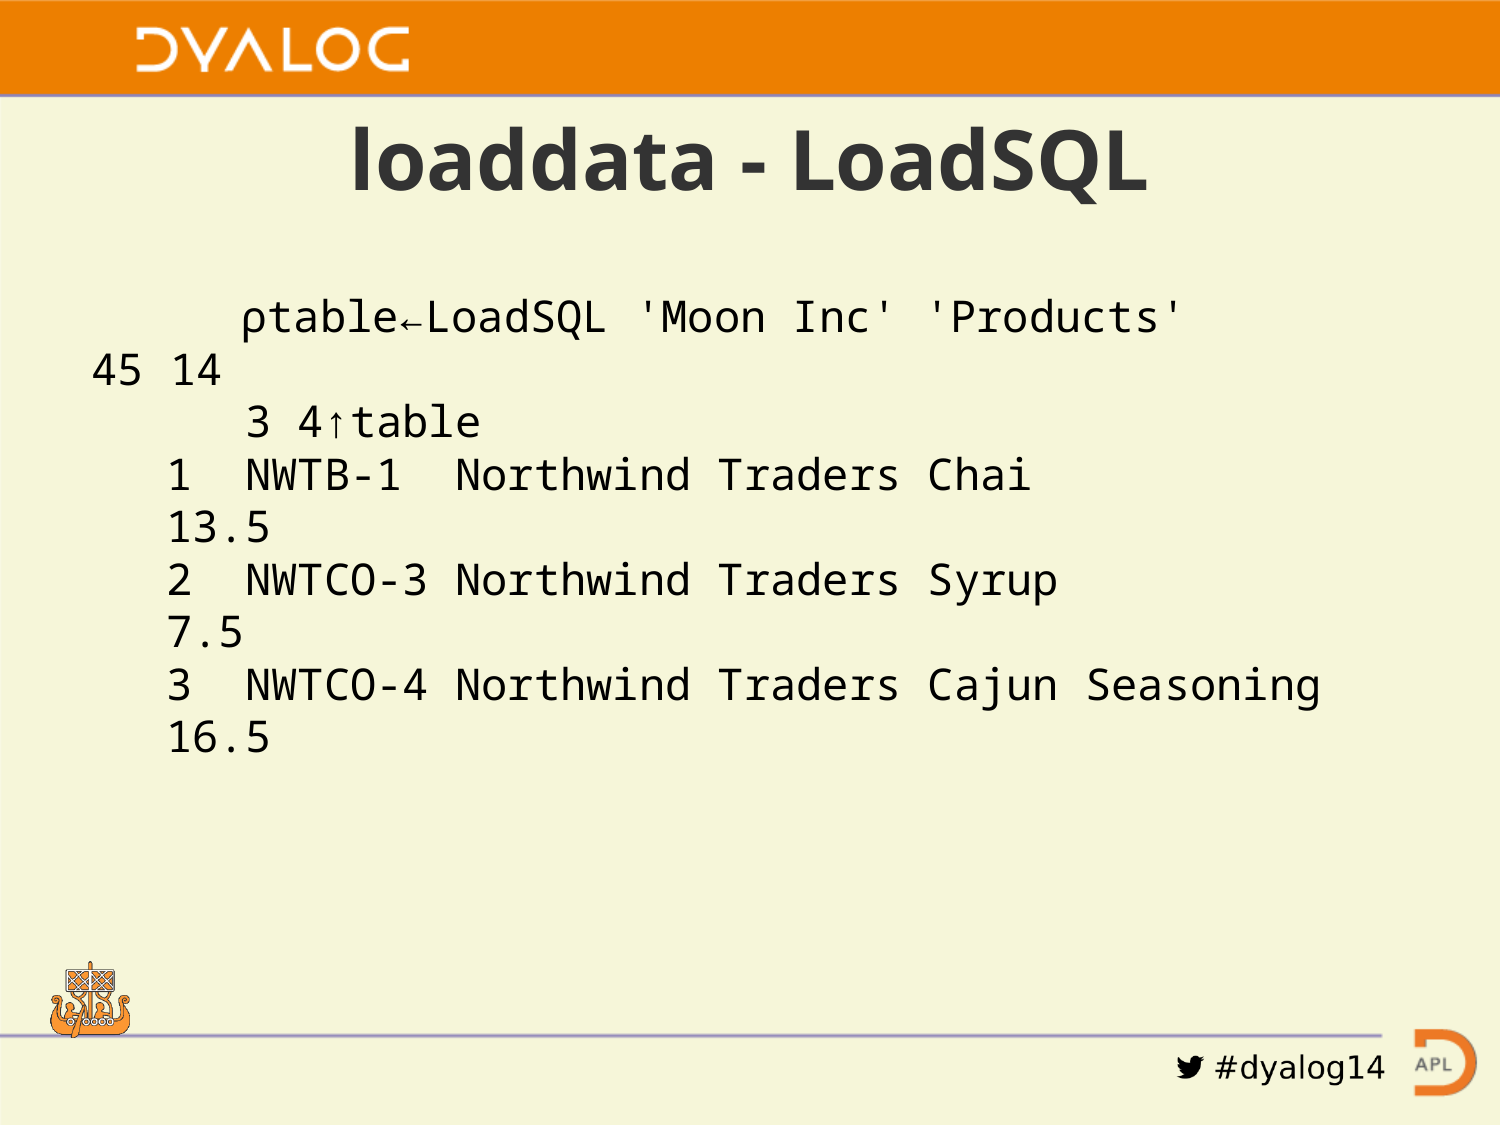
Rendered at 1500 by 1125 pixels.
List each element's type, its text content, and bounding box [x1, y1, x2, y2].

picture [0, 0, 1500, 1125]
text_box ⍴table←LoadSQL 'Moon Inc' 'Products' 45 14 3 4↑table 1 NWTB-1 Northwind Traders Chai 13.5 2 NWTCO-3 Northwind Traders Syrup 7.5 3 NWTCO-4 Northwind Traders Cajun Seasoning 16.5 [76, 281, 1447, 769]
title loaddata - LoadSQL [112, 99, 1388, 281]
